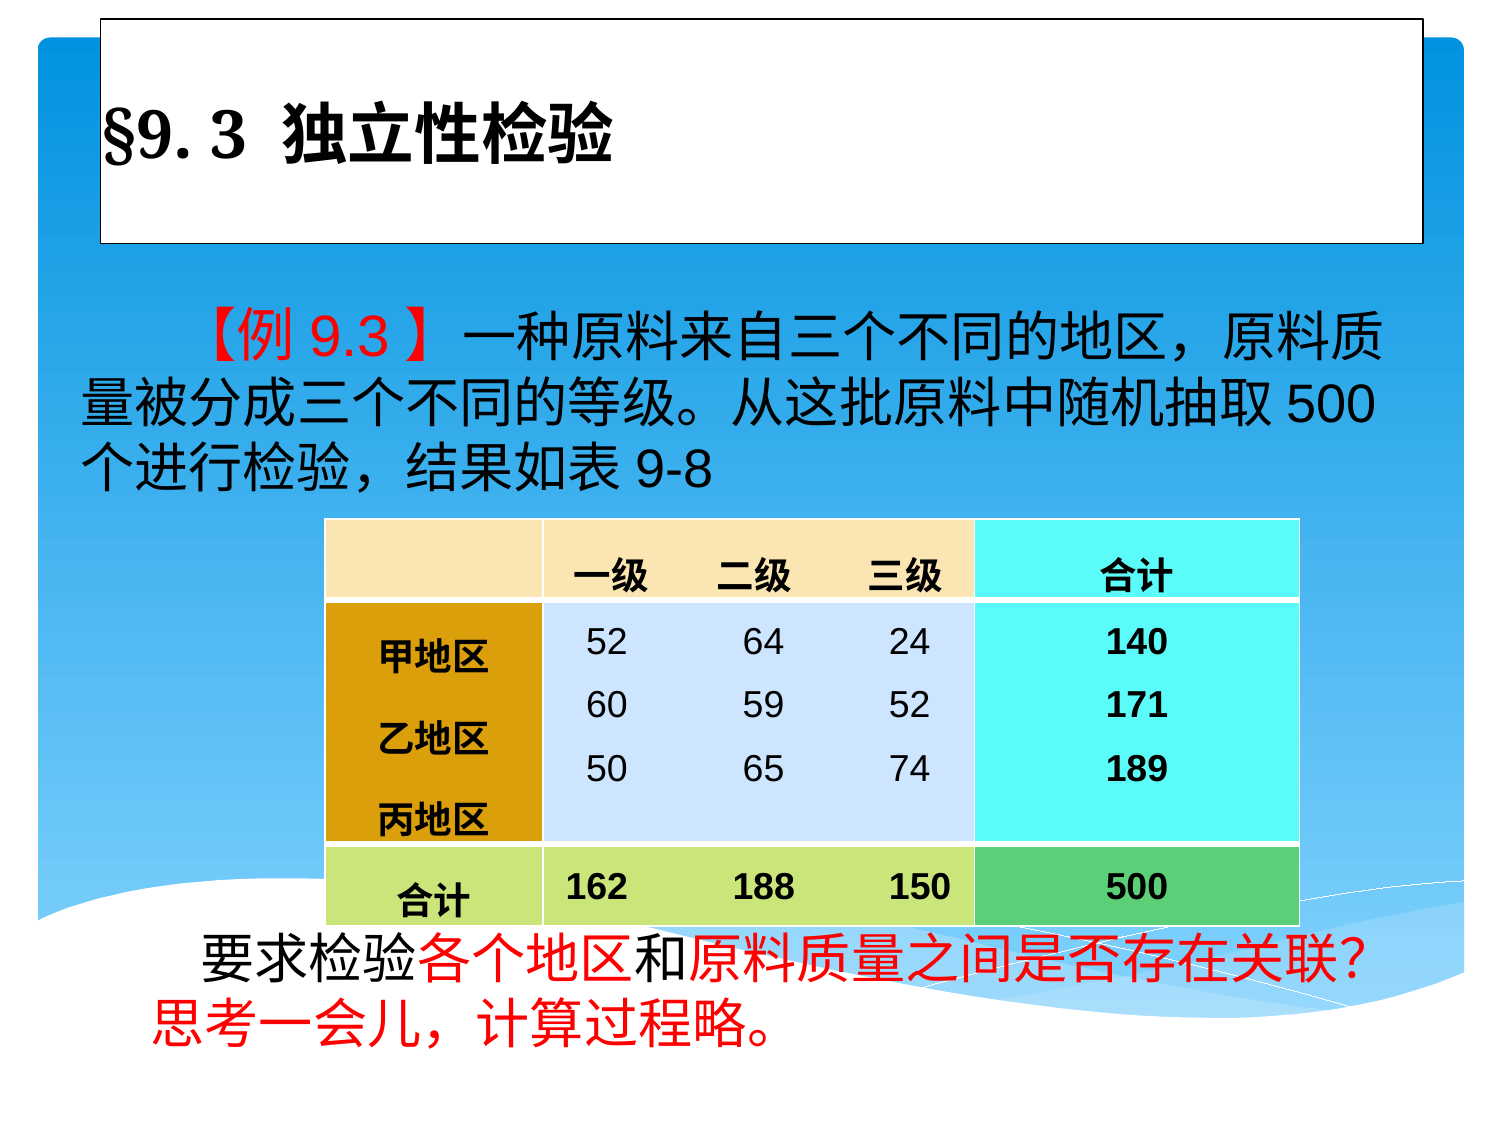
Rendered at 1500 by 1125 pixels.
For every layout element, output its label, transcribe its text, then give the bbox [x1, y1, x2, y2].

table_cell 52 64 24 60 59 52 50 65 74 [544, 603, 974, 841]
title §9. 3 独立性检验 [100, 19, 1424, 244]
text_box 要求检验各个地区和原料质量之间是否存在关联？ 思考一会儿，计算过程略。 [135, 916, 1388, 1062]
text_box 【例9.3】一种原料来自三个不同的地区，原料质量被分成三个不同的等级。从这批原料中随机抽取500个进行检验，结果如表9-8 [64, 290, 1424, 516]
table_header [326, 520, 542, 597]
table_header 合计 [975, 520, 1299, 597]
table_header 一级 二级 三级 [544, 520, 974, 597]
table_cell 甲地区 乙地区 丙地区 [326, 603, 542, 841]
table_cell 140 171 189 [975, 603, 1299, 841]
table_cell 500 [975, 847, 1299, 916]
table_cell 162 188 150 [544, 847, 974, 916]
table_cell 合计 [326, 847, 542, 916]
